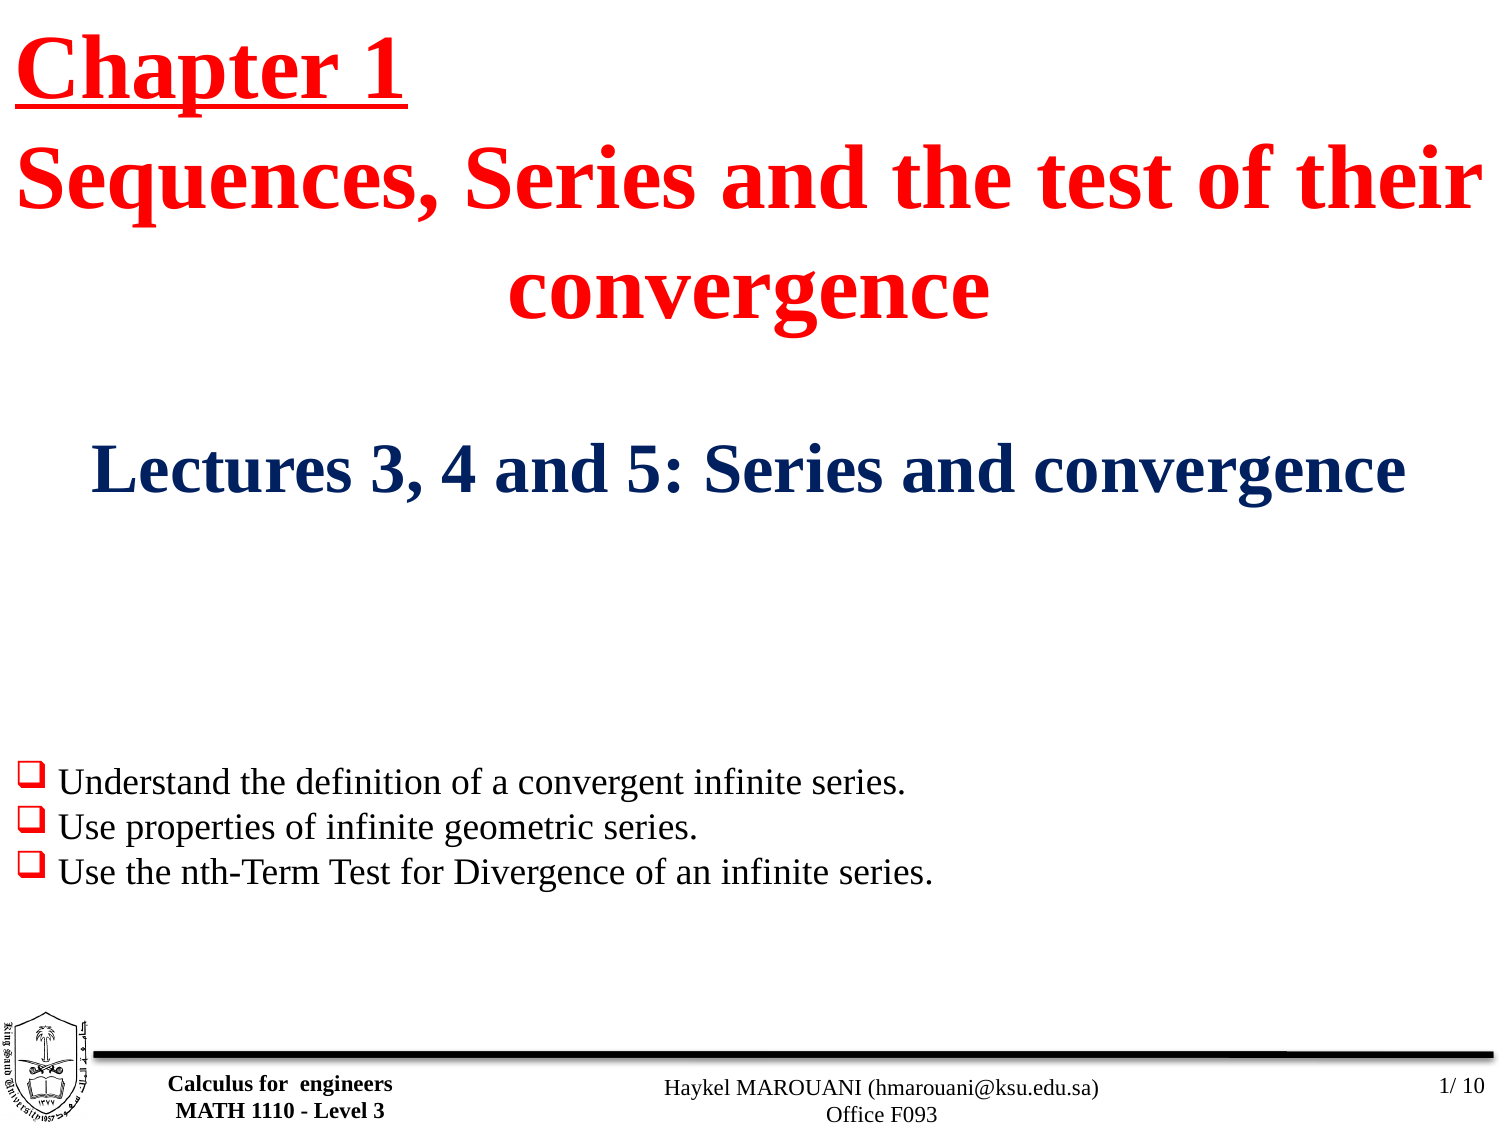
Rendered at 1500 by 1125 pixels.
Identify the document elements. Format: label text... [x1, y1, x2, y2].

picture [0, 1010, 91, 1125]
slide_number 1/ 10 [1359, 1062, 1500, 1123]
text_box Understand the definition of a convergent infinite series. Use properties of infinite geometric series. Use the nth-Term Test for Divergence of an infinite series. [0, 749, 1055, 900]
footer Haykel MAROUANI (hmarouani@ksu.edu.sa) Office F093 [644, 1065, 1120, 1125]
slide_number Calculus for engineers MATH 1110 - Level 3 [105, 1060, 456, 1121]
text_box Chapter 1 Sequences, Series and the test of their convergence Lectures 3, 4 and 5: Series and convergence [0, 0, 1500, 703]
